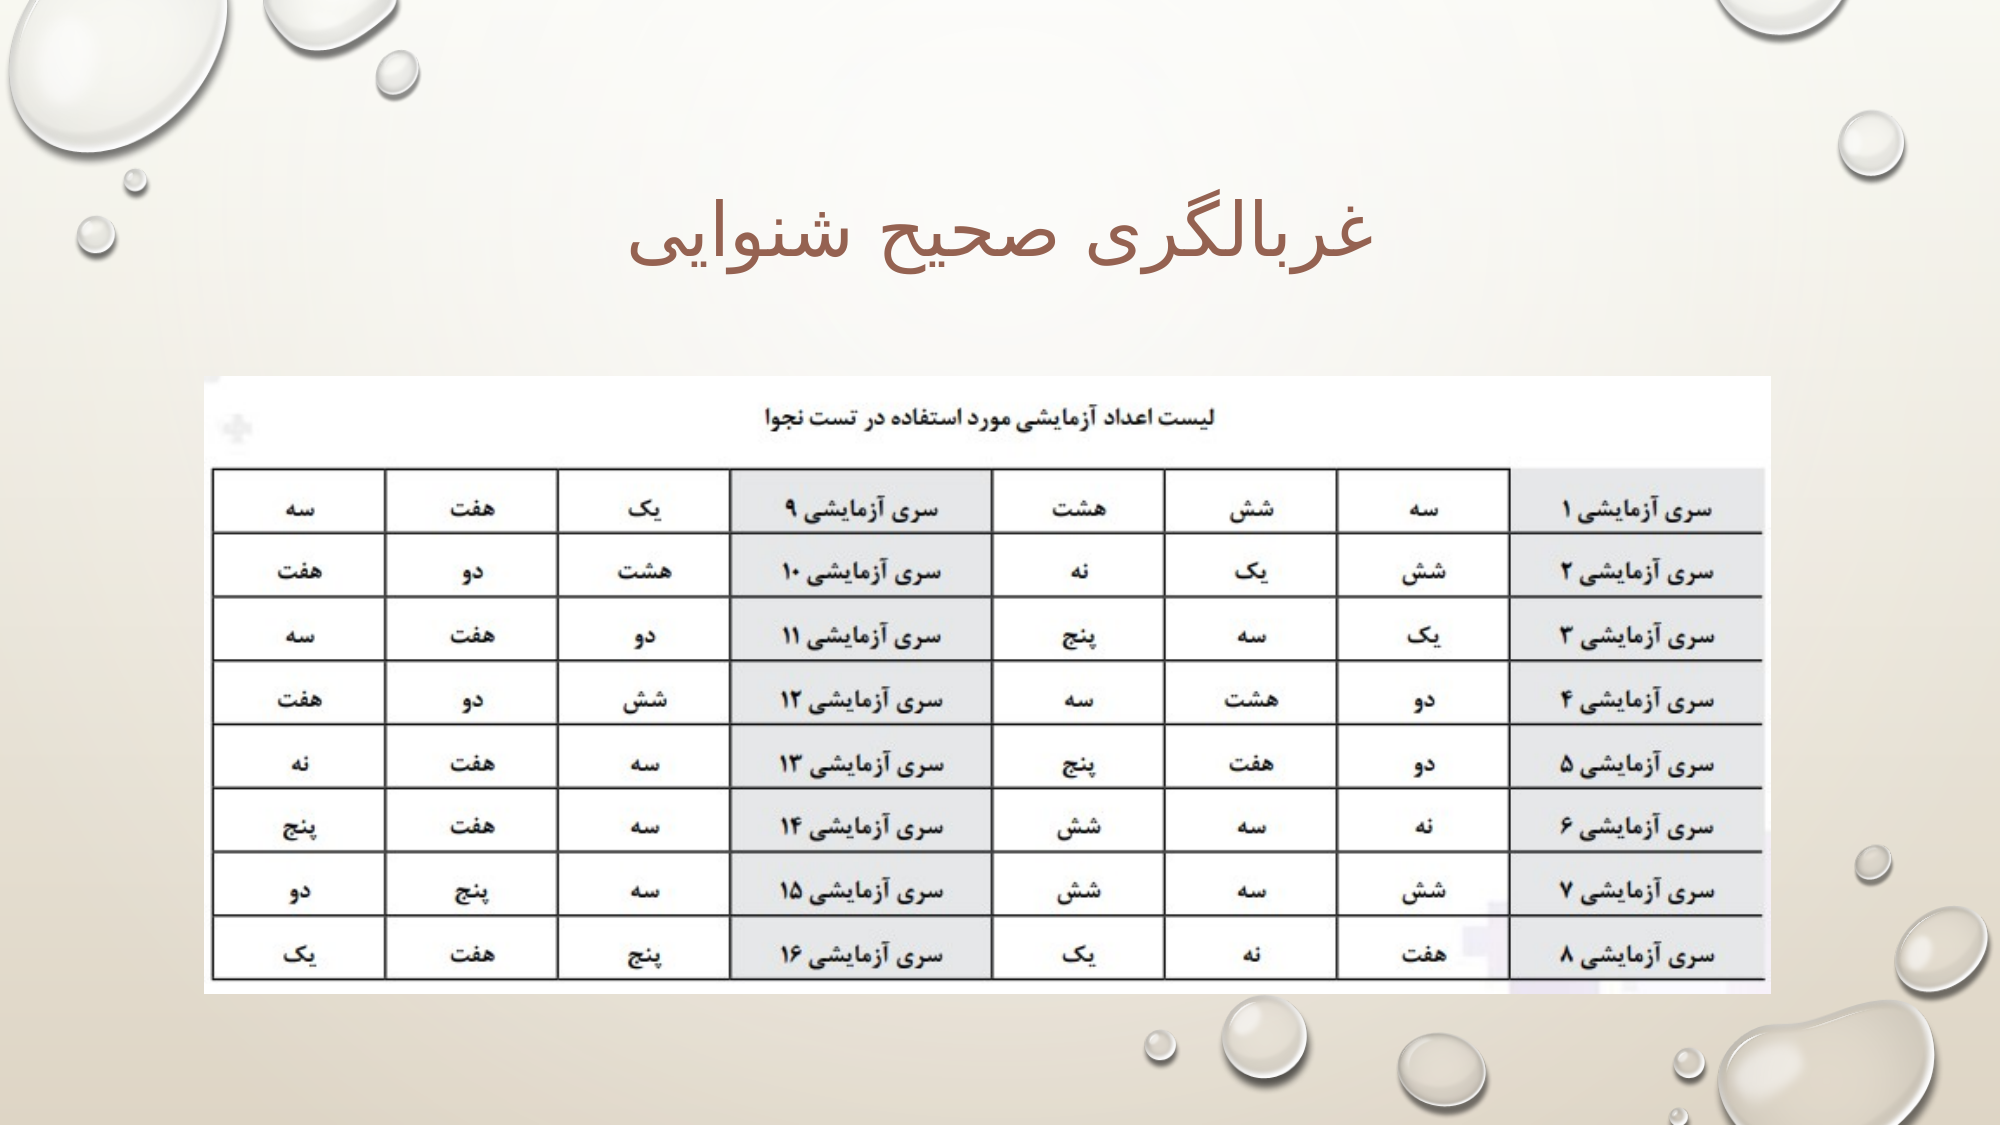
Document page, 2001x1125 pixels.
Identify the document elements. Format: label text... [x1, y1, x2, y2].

picture [0, 0, 2000, 1125]
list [204, 376, 1771, 994]
title غربالگری صحیح شنوایی [149, 101, 1851, 364]
